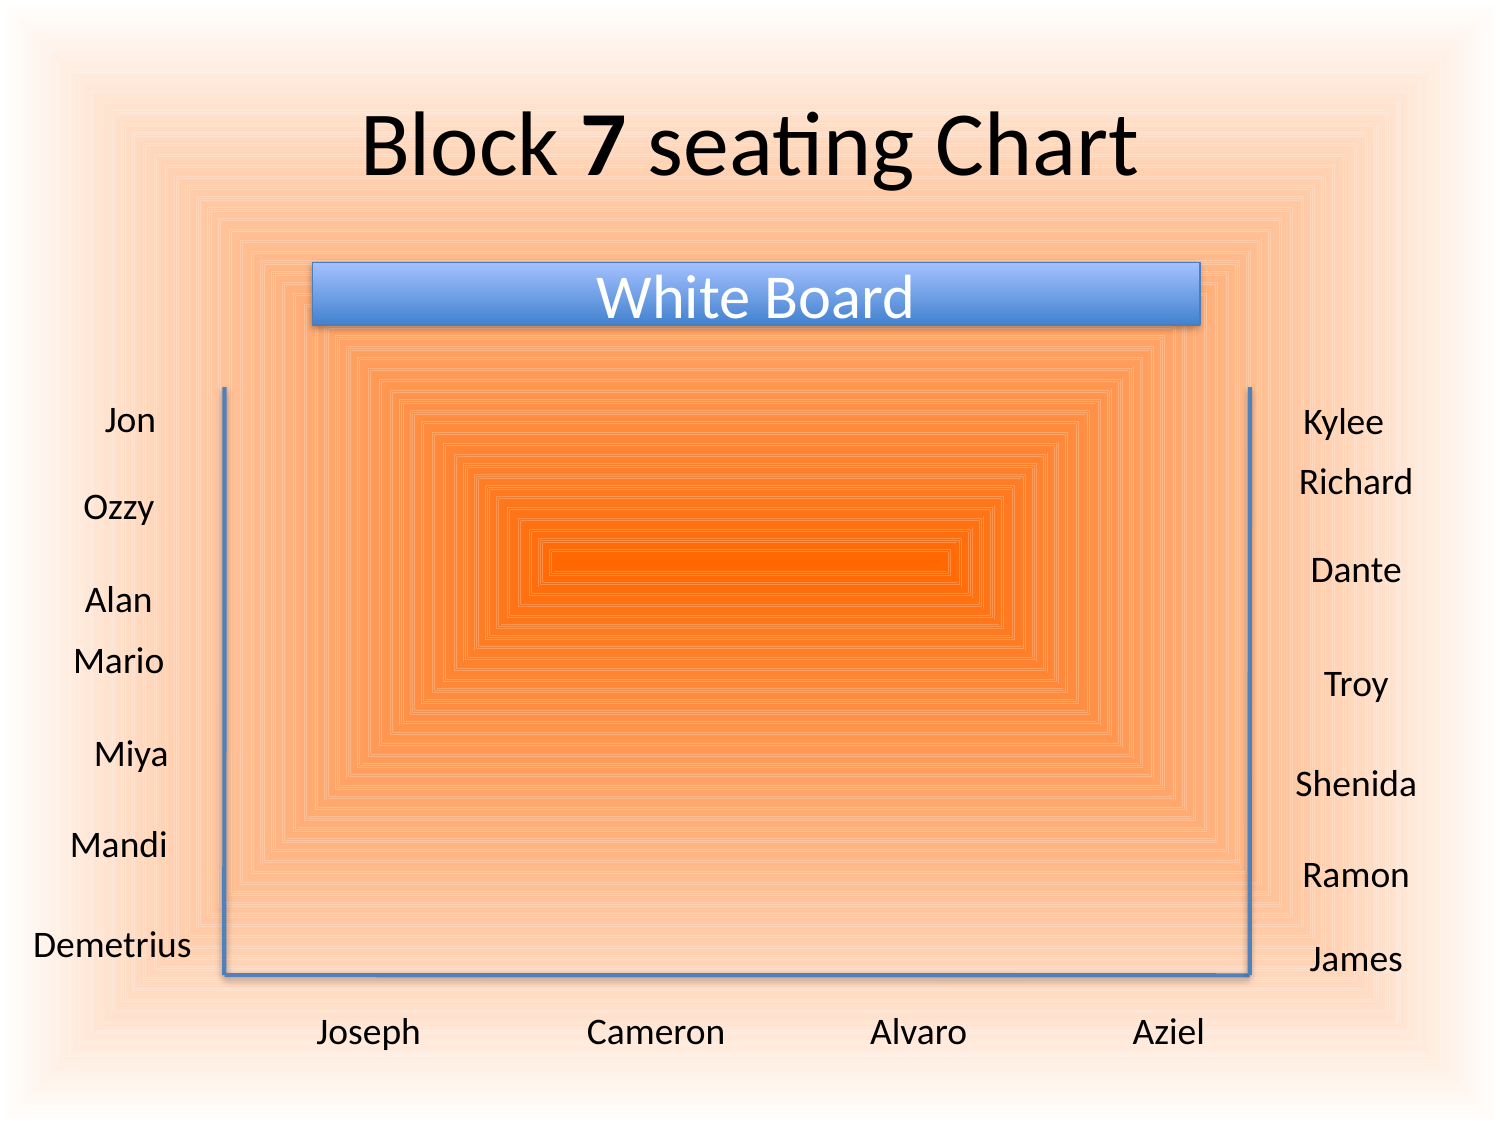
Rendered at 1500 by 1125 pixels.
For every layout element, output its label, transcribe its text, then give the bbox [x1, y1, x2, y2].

text_box Miya [37, 721, 218, 782]
text_box Shenida [1262, 751, 1450, 812]
text_box Troy [1262, 651, 1450, 712]
text_box James [1262, 926, 1450, 987]
text_box Kylee [1253, 389, 1438, 450]
text_box Ozzy [24, 474, 213, 535]
text_box Mandi [24, 812, 213, 873]
text_box Jon [36, 387, 221, 448]
title Block 7 seating Chart [75, 45, 1425, 233]
text_box Joseph [275, 999, 463, 1060]
text_box Mario [24, 628, 213, 689]
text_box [224, 386, 1251, 976]
text_box White Board [312, 262, 1201, 326]
text_box Ramon [1262, 842, 1450, 903]
text_box Alvaro [825, 999, 1013, 1060]
text_box Aziel [1074, 999, 1263, 1060]
text_box Cameron [562, 999, 750, 1060]
text_box Alan [24, 567, 213, 628]
text_box Demetrius [0, 912, 218, 973]
text_box Dante [1262, 537, 1450, 598]
text_box Richard [1262, 449, 1450, 510]
